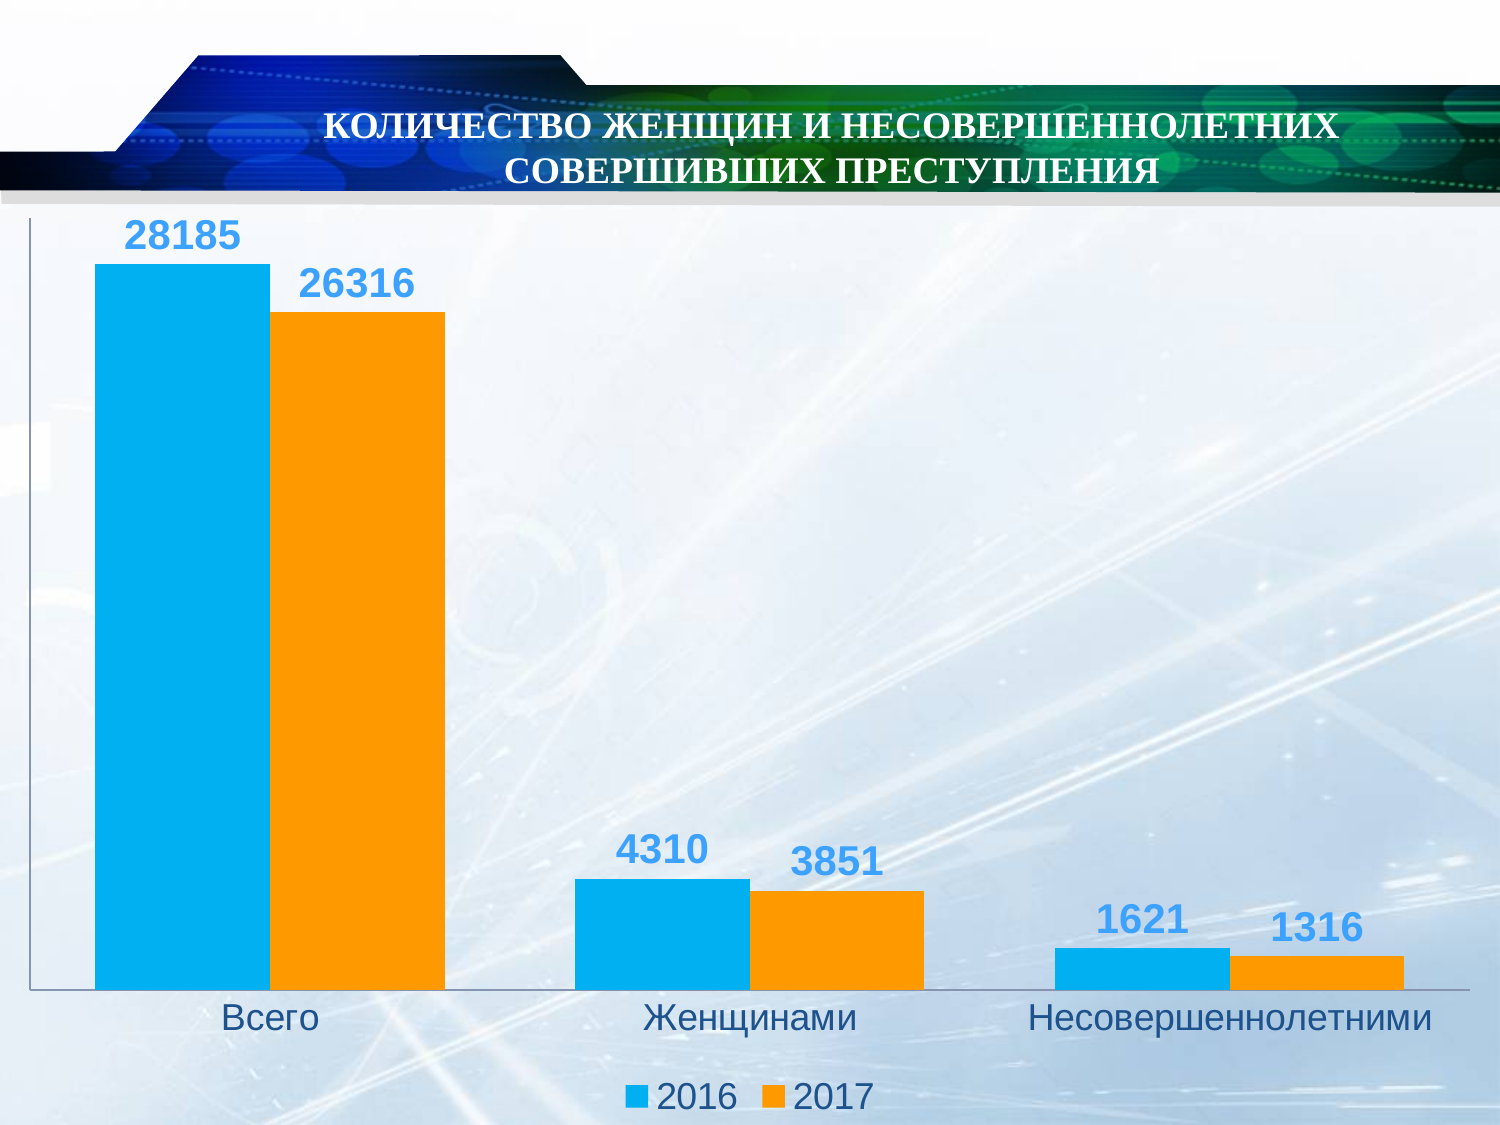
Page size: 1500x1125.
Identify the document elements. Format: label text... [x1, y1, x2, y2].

chart [0, 198, 1500, 1125]
text_box КОЛИЧЕСТВО ЖЕНЩИН И НЕСОВЕРШЕННОЛЕТНИХ СОВЕРШИВШИХ ПРЕСТУПЛЕНИЯ [163, 93, 1500, 198]
picture [0, 0, 1500, 198]
